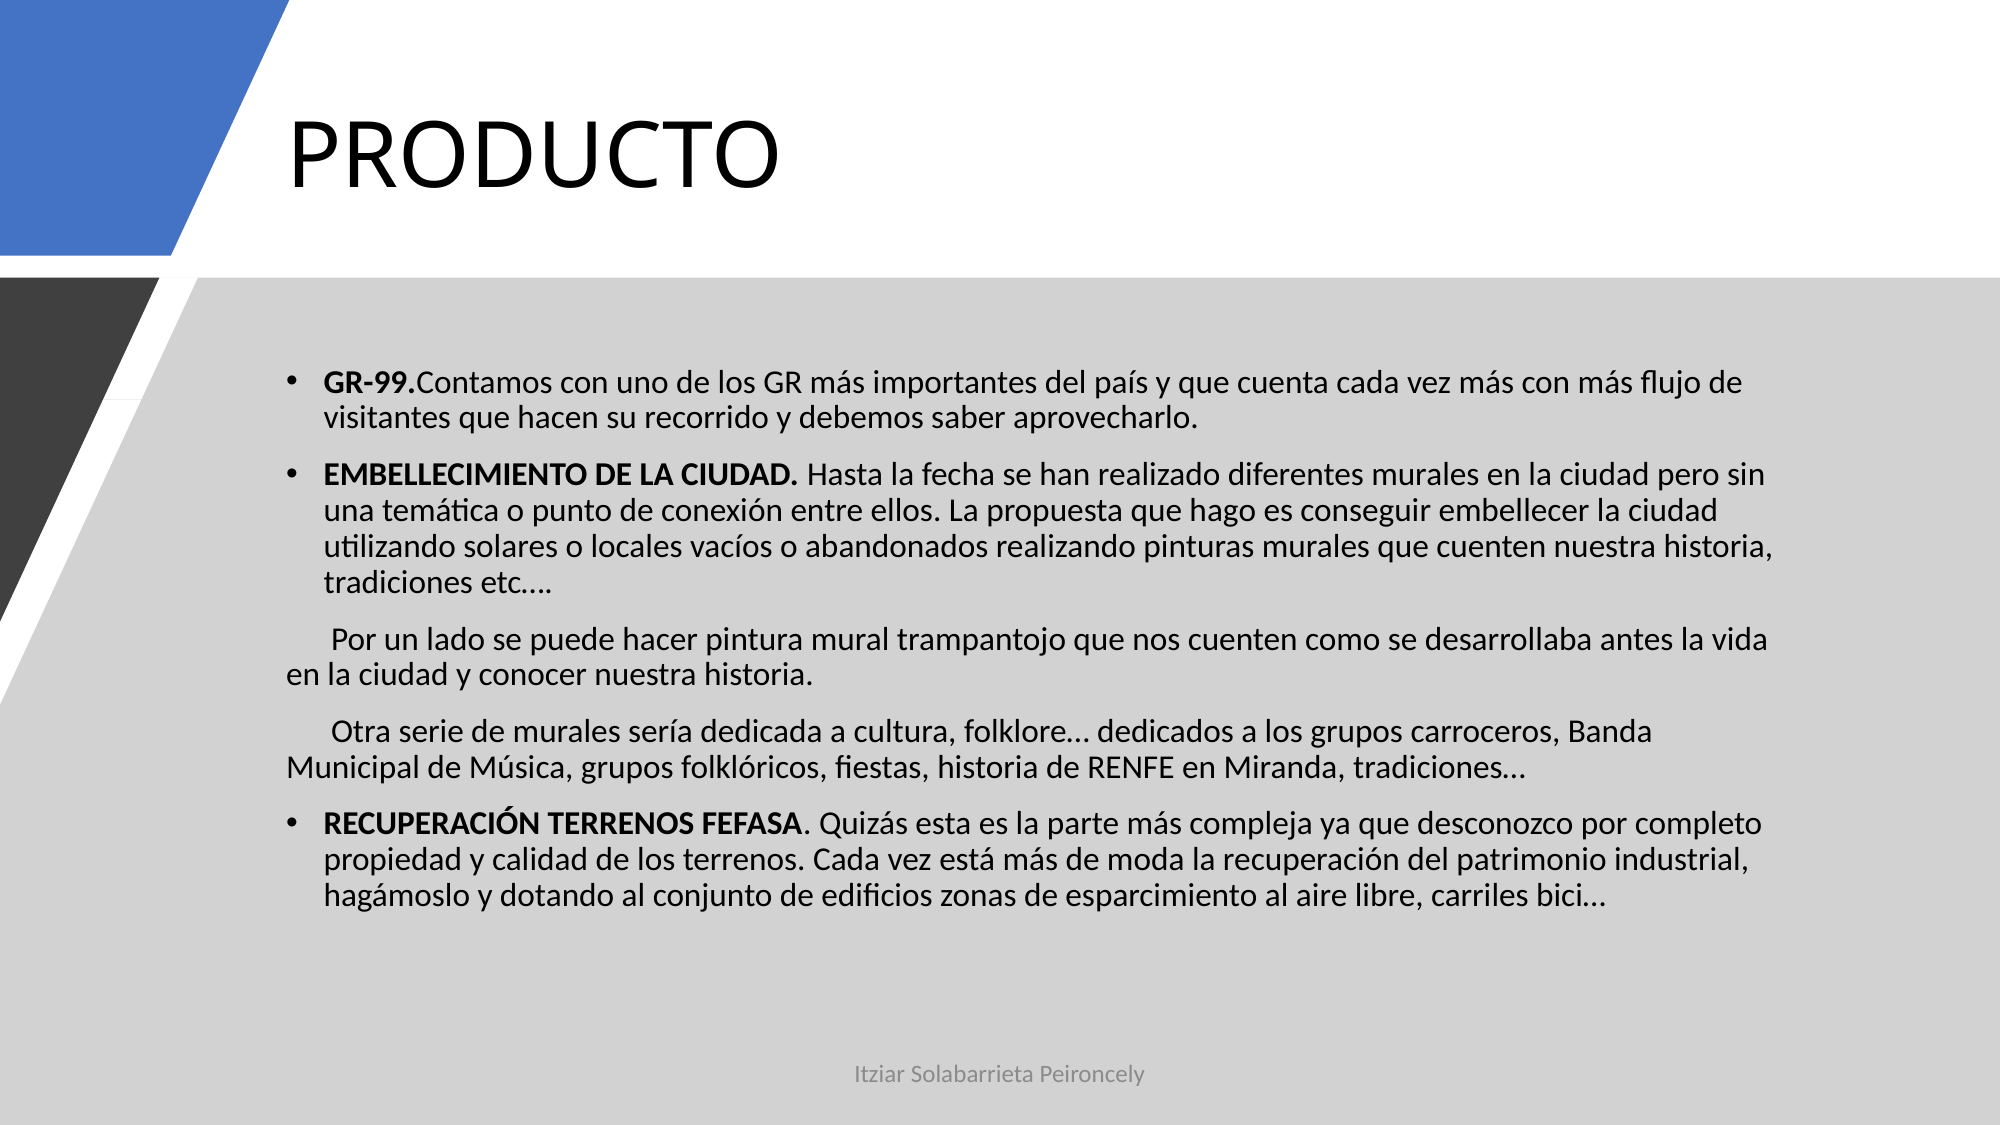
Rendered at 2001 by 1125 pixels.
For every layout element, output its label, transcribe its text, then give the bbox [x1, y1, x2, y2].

title PRODUCTO [270, 59, 1809, 256]
text_box [0, 276, 162, 623]
list GR-99.Contamos con uno de los GR más importantes del país y que cuenta cada vez más con más flujo de visitantes que hacen su recorrido y debemos saber aprovecharlo. EMBELLECIMIENTO DE LA CIUDAD. Hasta la fecha se han realizado diferentes murales en la ciudad pero sin una temática o punto de conexión entre ellos. La propuesta que hago es conseguir embellecer la ciudad utilizando solares o locales vacíos o abandonados realizando pinturas murales que cuenten nuestra historia, tradiciones etc…. Por un lado se puede hacer pintura mural trampantojo que nos cuenten como se desarrollaba antes la vida en la ciudad y conocer nuestra historia. Otra serie de murales sería dedicada a cultura, folklore… dedicados a los grupos carroceros, Banda Municipal de Música, grupos folklóricos, fiestas, historia de RENFE en Miranda, tradiciones… RECUPERACIÓN TERRENOS FEFASA. Quizás esta es la parte más compleja ya que desconozco por completo propiedad y calidad de los terrenos. Cada vez está más de moda la recuperación del patrimonio industrial, hagámoslo y dotando al conjunto de edificios zonas de esparcimiento al aire libre, carriles bici… [270, 356, 1809, 1021]
text_box [0, 276, 2000, 1125]
footer Itziar Solabarrieta Peironcely [662, 1042, 1338, 1103]
text_box [0, 0, 291, 257]
